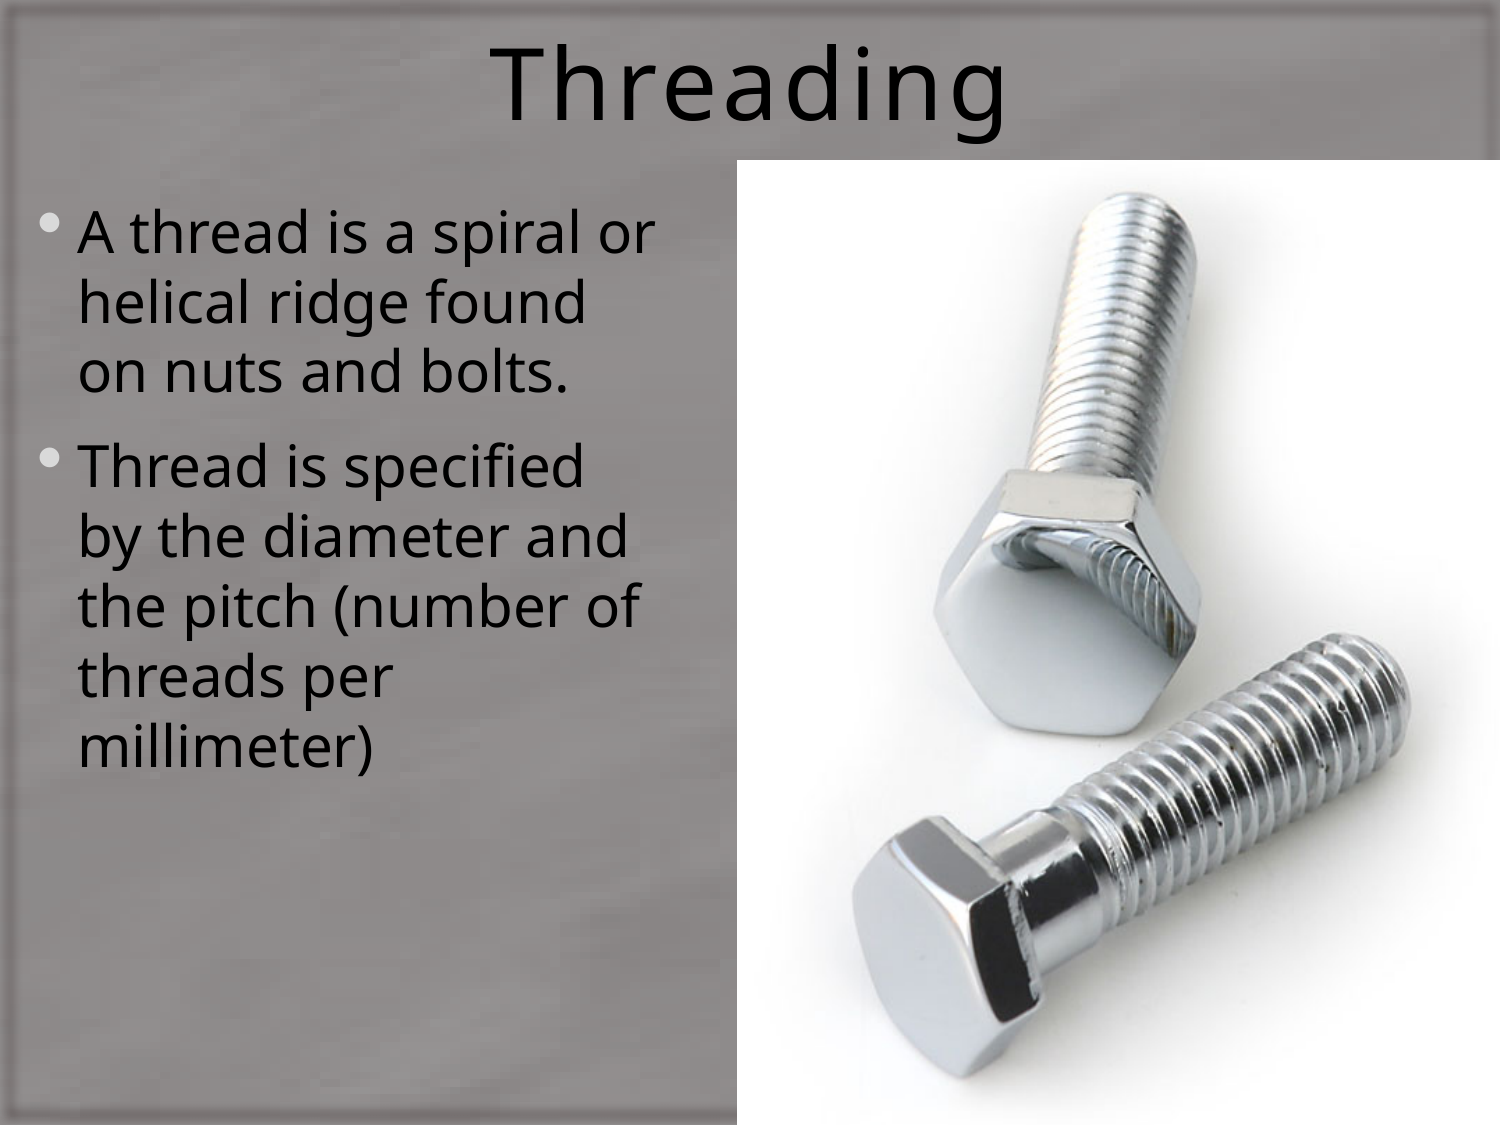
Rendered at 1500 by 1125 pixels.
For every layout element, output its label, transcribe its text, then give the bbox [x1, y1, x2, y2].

list A thread is a spiral or helical ridge found on nuts and bolts. Thread is specified by the diameter and the pitch (number of threads per millimeter) [24, 187, 675, 1063]
title Threading [52, 12, 1448, 200]
picture [737, 160, 1500, 1125]
